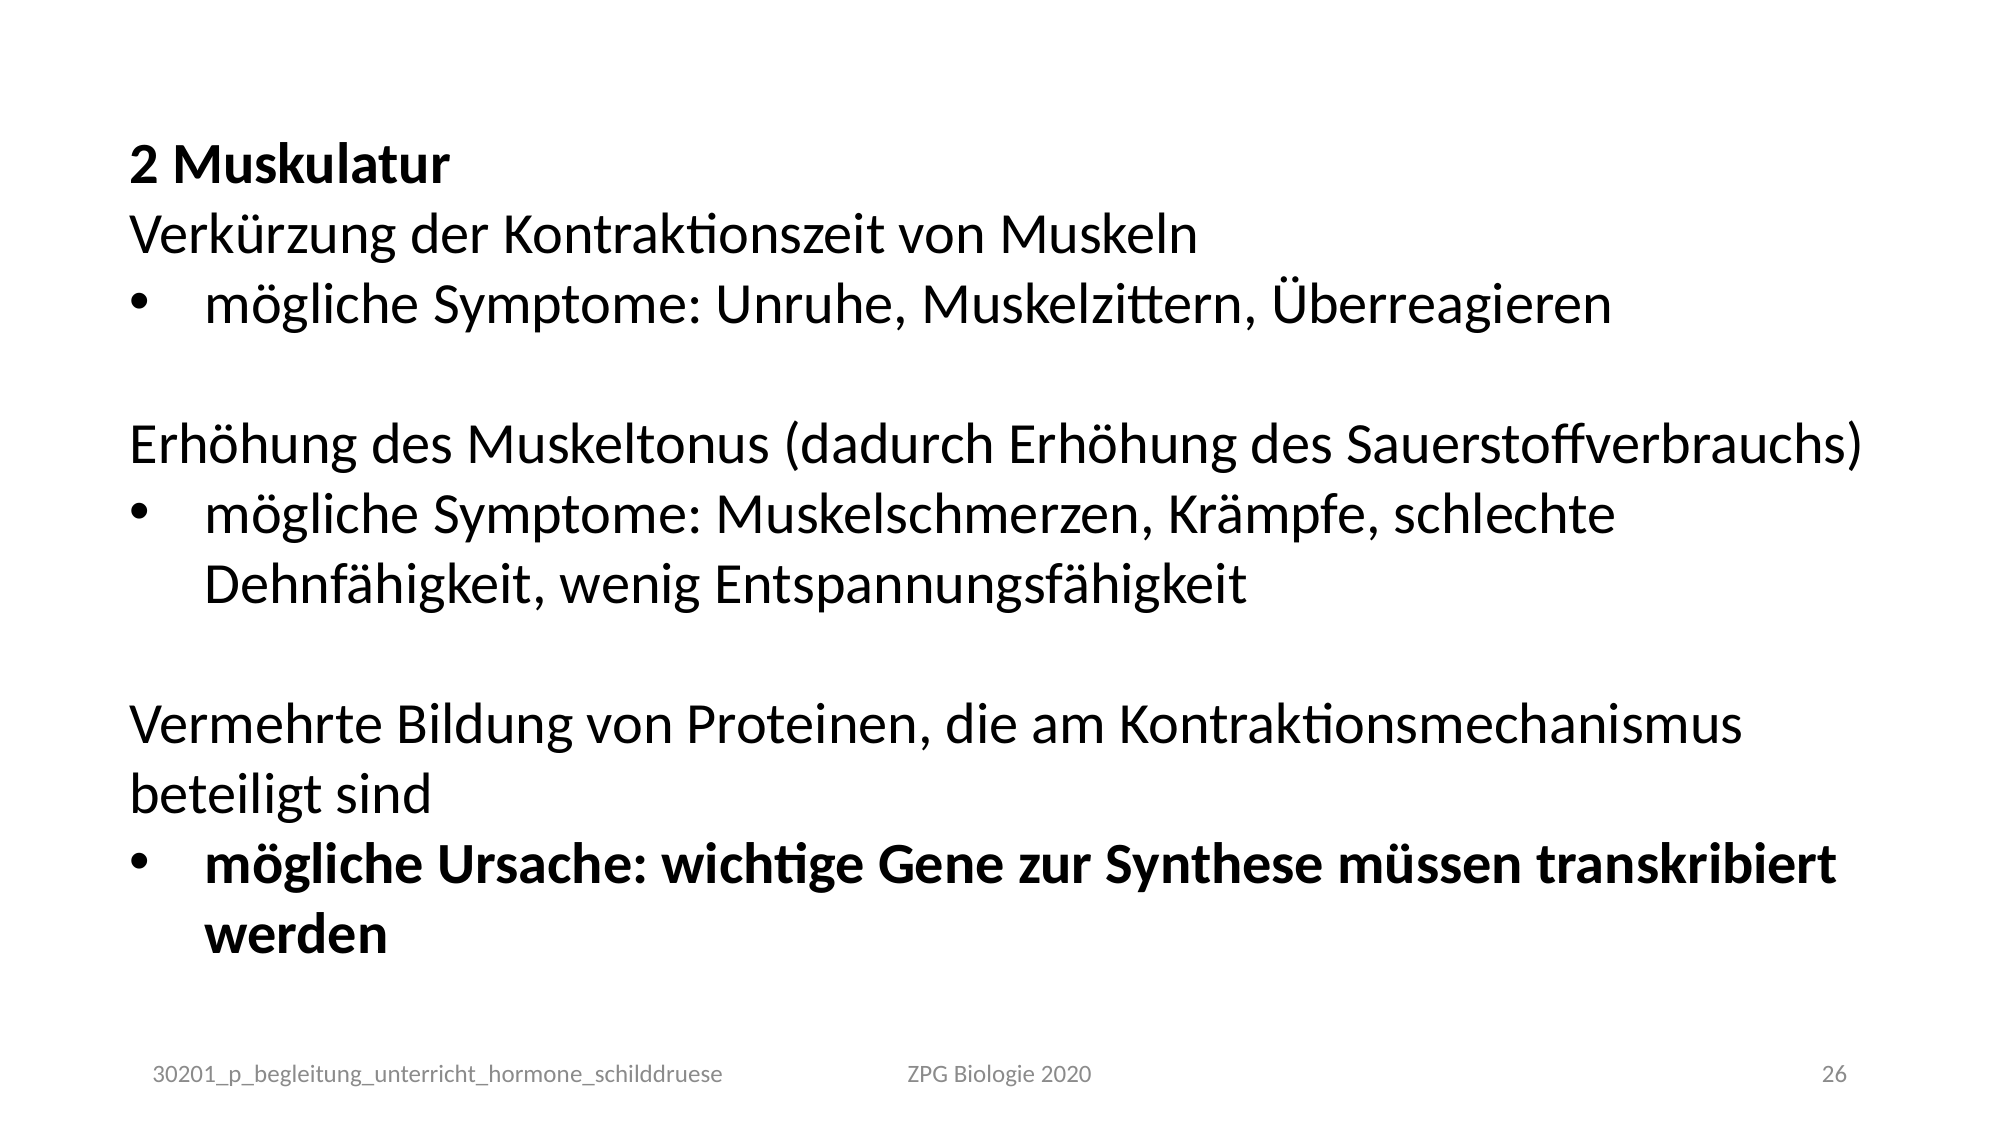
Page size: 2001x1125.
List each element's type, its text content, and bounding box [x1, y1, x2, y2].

slide_number 26 [1412, 1042, 1863, 1103]
footer ZPG Biologie 2020 [662, 1042, 1338, 1103]
text_box 2 Muskulatur Verkürzung der Kontraktionszeit von Muskeln mögliche Symptome: Unruhe, Muskelzittern, Überreagieren Erhöhung des Muskeltonus (dadurch Erhöhung des Sauerstoffverbrauchs) mögliche Symptome: Muskelschmerzen, Krämpfe, schlechte Dehnfähigkeit, wenig Entspannungsfähigkeit Vermehrte Bildung von Proteinen, die am Kontraktionsmechanismus beteiligt sind mögliche Ursache: wichtige Gene zur Synthese müssen transkribiert werden [114, 58, 1930, 1033]
slide_number 30201_p_begleitung_unterricht_hormone_schilddruese [137, 1042, 662, 1103]
